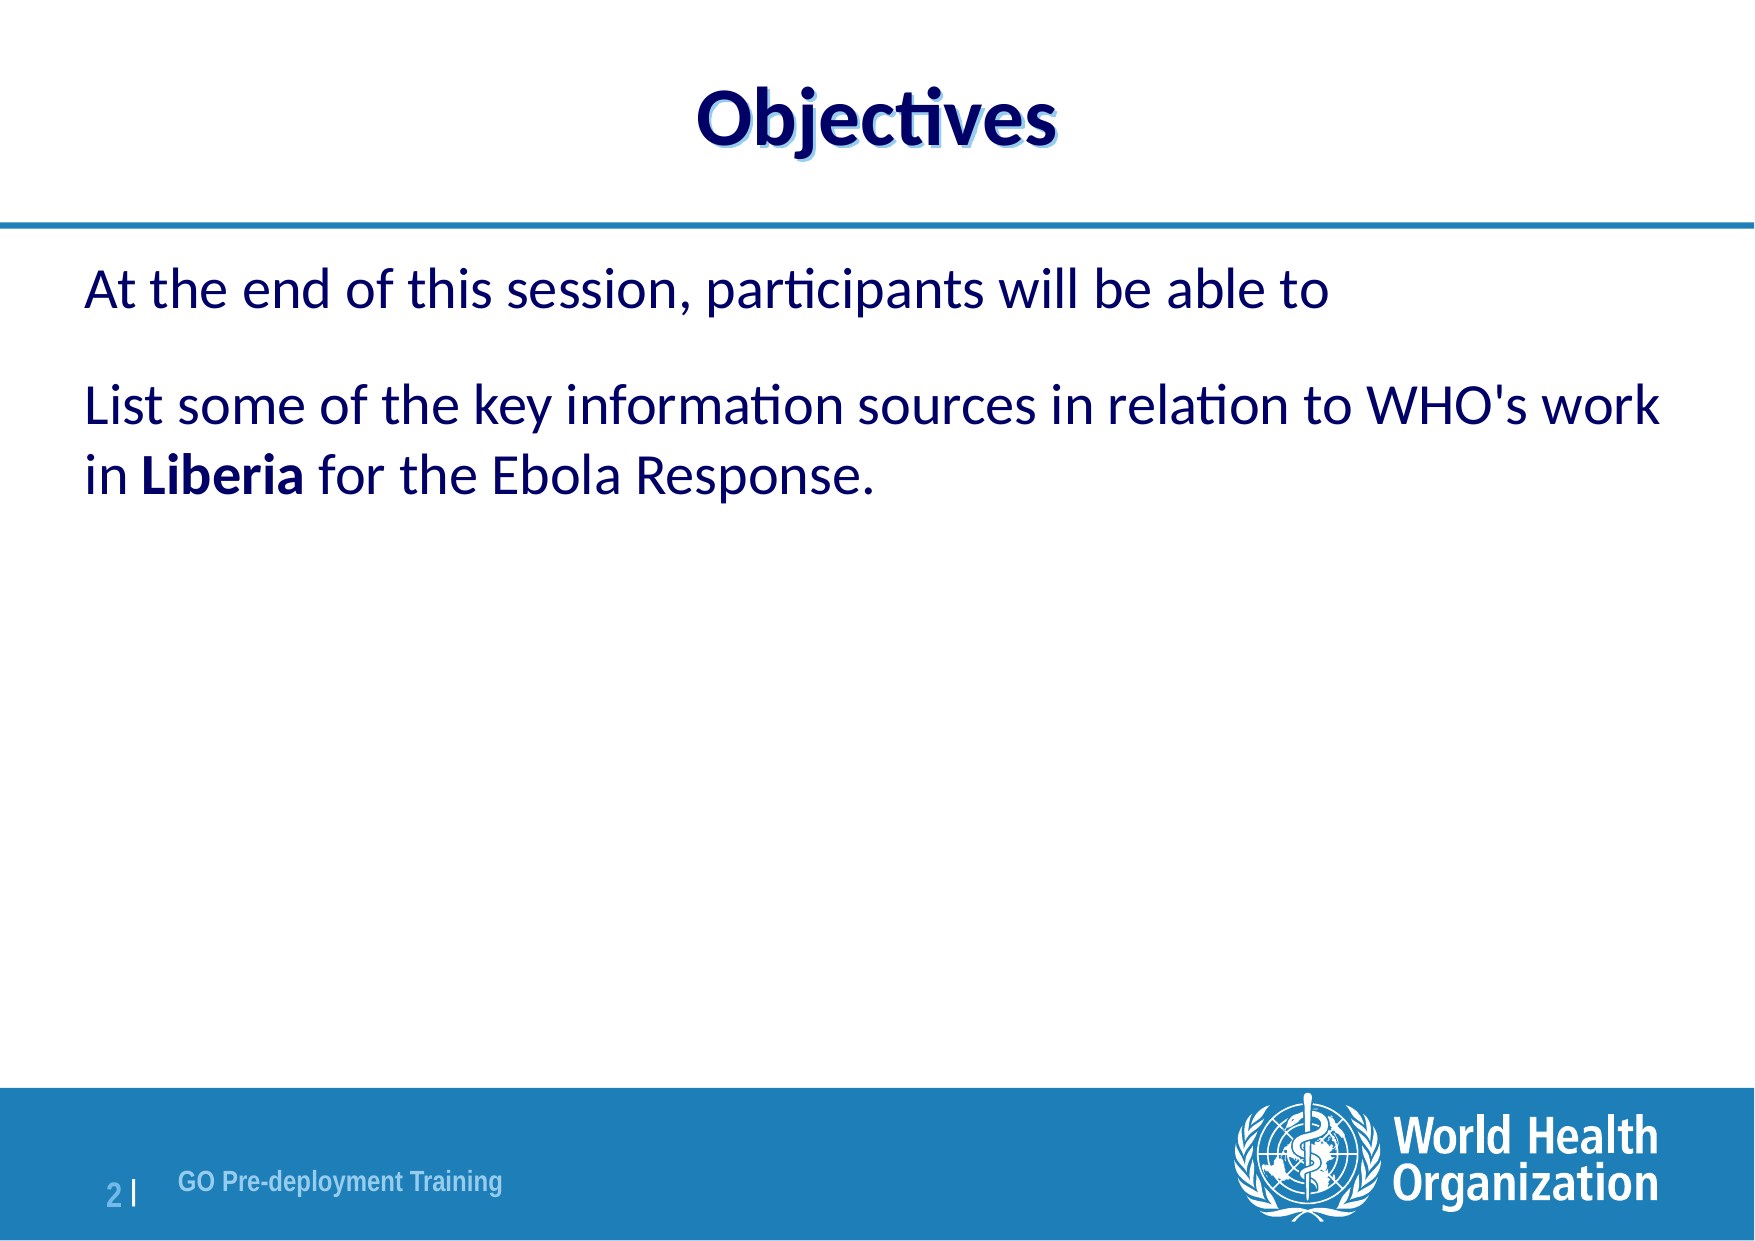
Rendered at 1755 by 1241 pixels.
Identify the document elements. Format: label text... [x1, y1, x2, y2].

title Objectives [0, 0, 1755, 224]
list At the end of this session, participants will be able to List some of the key information sources in relation to WHO's work in Liberia for the Ebola Response. [84, 249, 1676, 1084]
